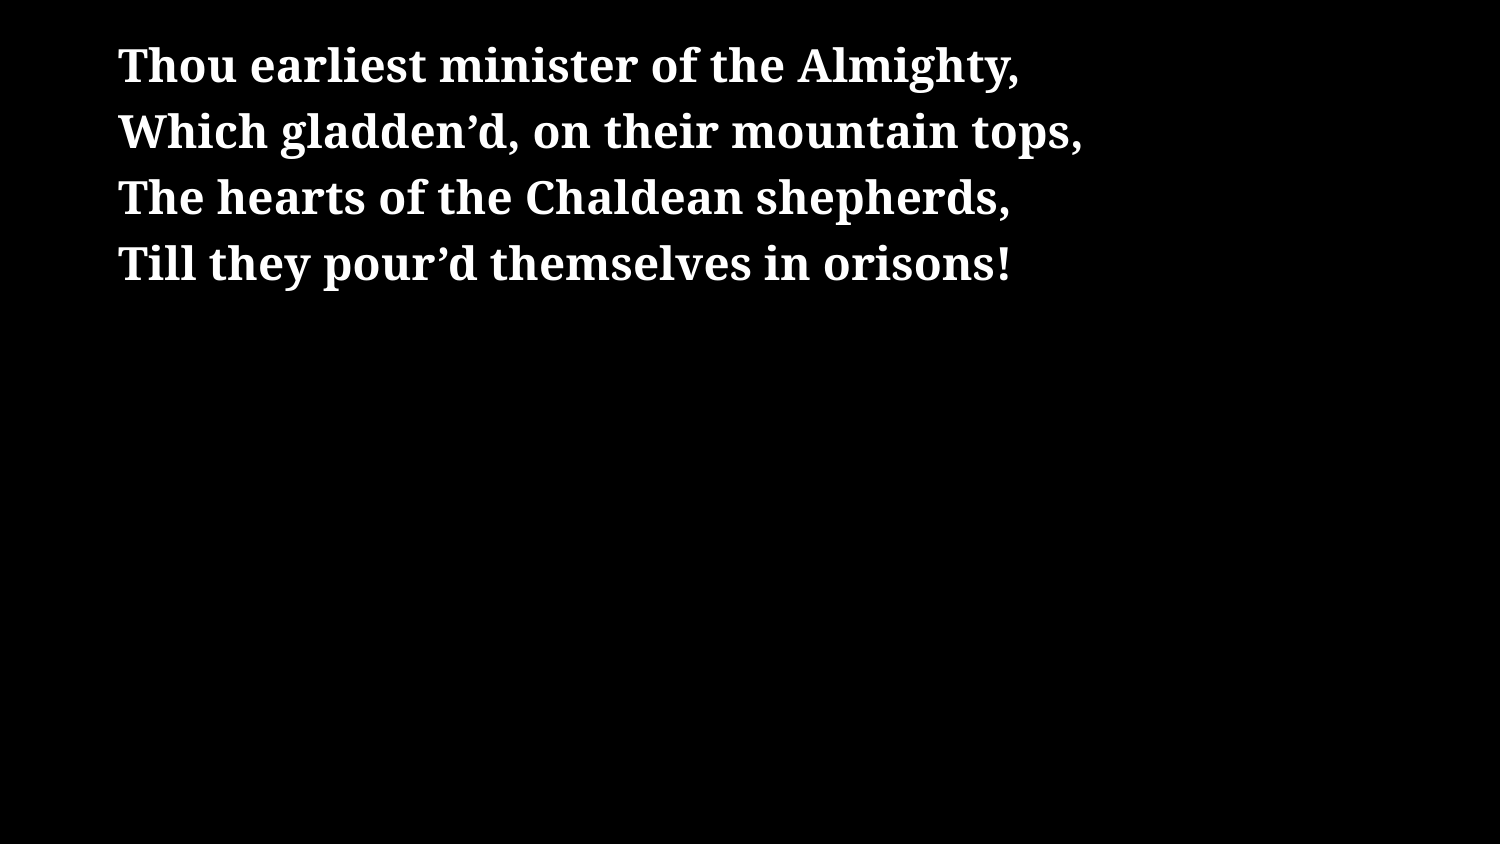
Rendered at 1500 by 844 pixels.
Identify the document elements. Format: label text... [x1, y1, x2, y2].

title Thou earliest minister of the Almighty, Which gladden’d, on their mountain tops, The hearts of the Chaldean shepherds, Till they pour’d themselves in orisons! [103, 17, 1397, 299]
